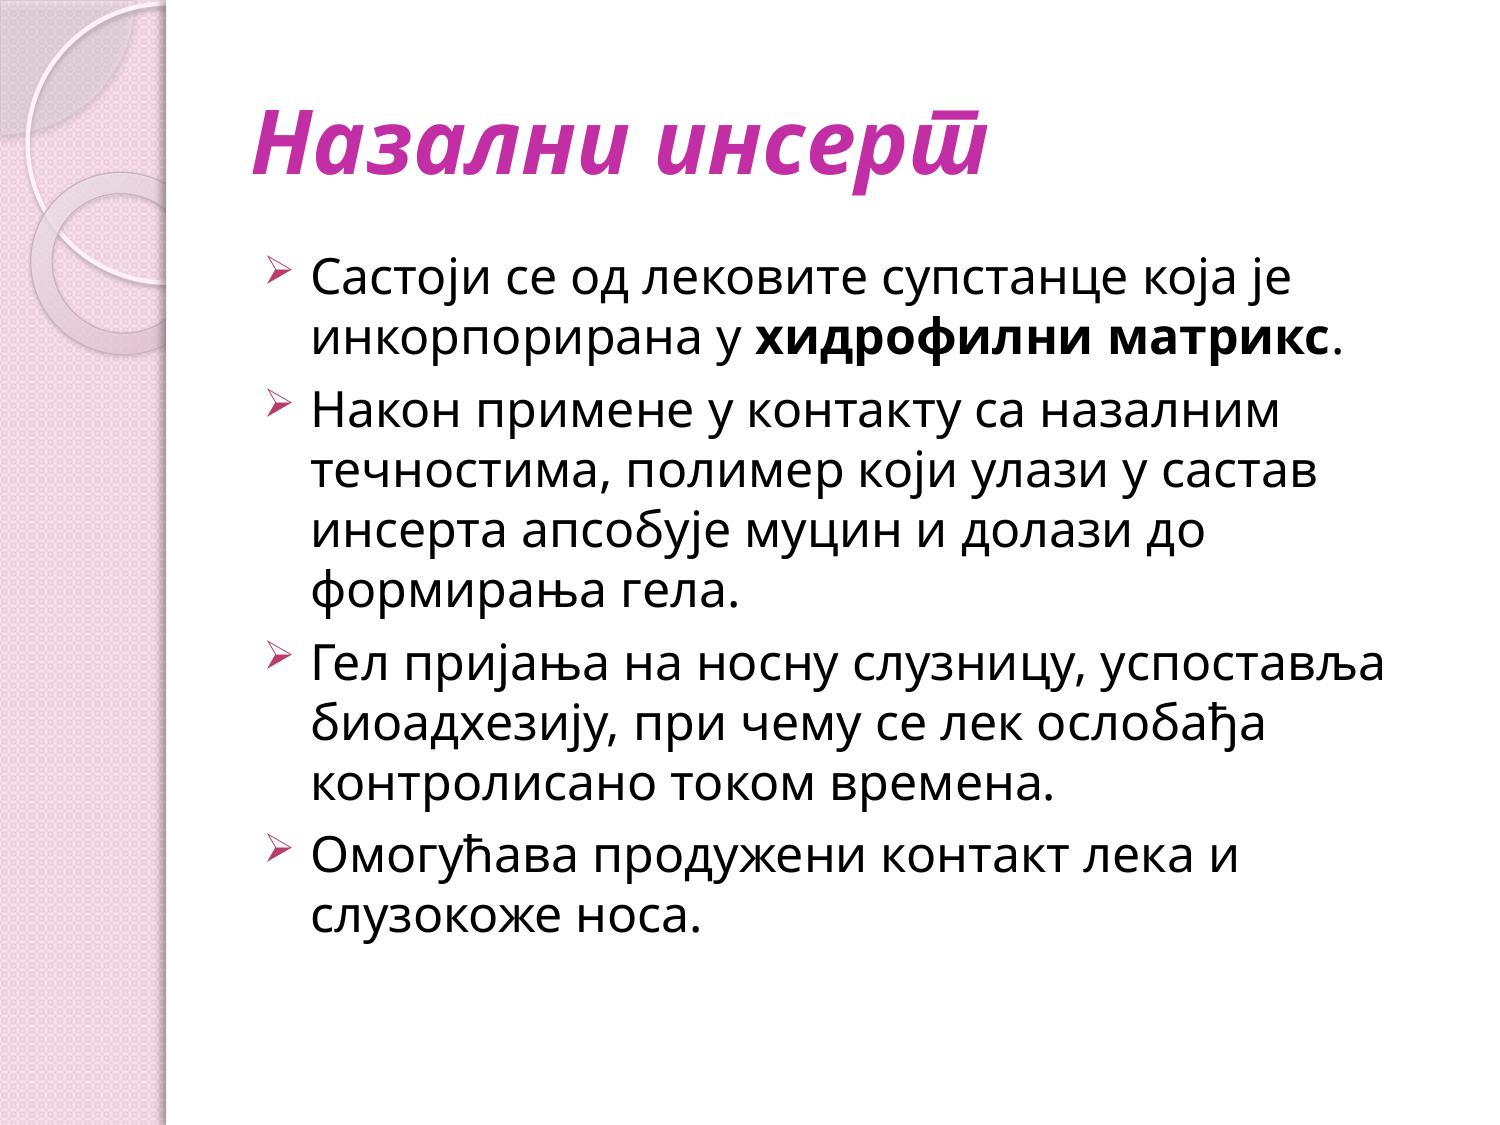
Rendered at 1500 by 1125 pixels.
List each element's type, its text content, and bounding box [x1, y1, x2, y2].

list Састоји се од лековите супстанце која је инкорпорирана у хидрофилни матрикс. Након примене у контакту са назалним течностима, полимер који улази у састав инсерта апсобује муцин и долази до формирања гела. Гел пријања на носну слузницу, успоставља биоадхезију, при чему се лек ослобађа контролисано током времена. Омогућава продужени контакт лека и слузокоже носа. [235, 237, 1466, 1025]
title Назални инсерт [235, 45, 1466, 233]
